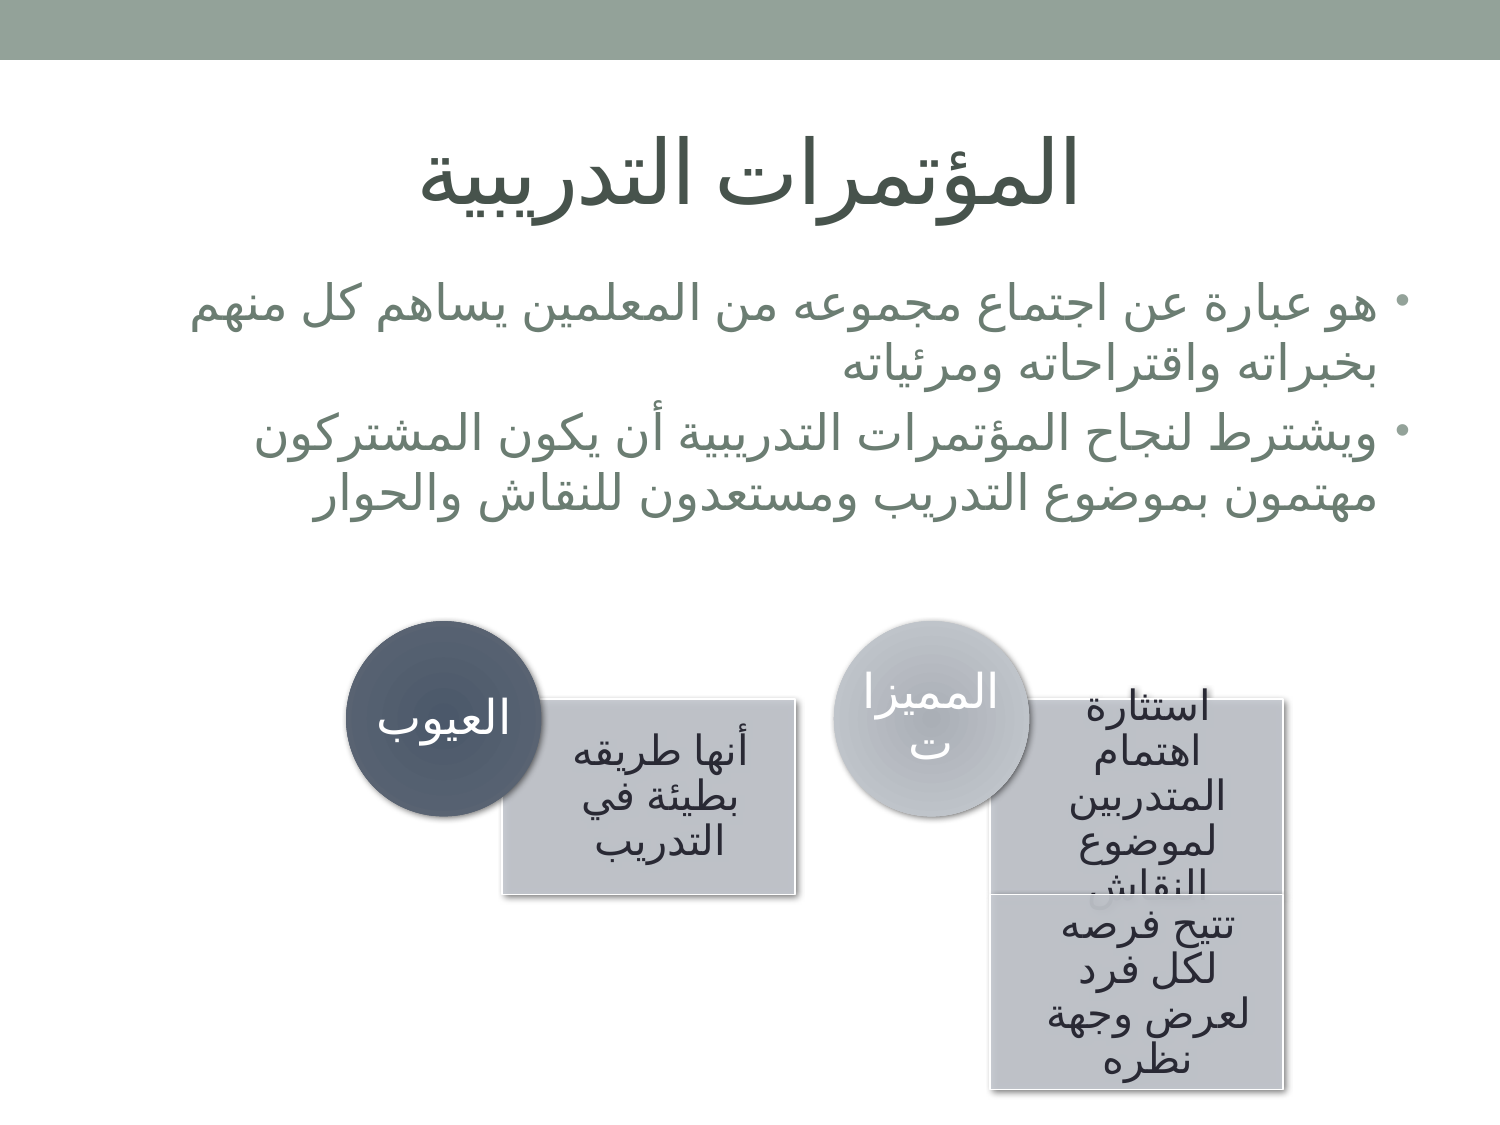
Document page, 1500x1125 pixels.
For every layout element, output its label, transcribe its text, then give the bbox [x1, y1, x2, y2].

list هو عبارة عن اجتماع مجموعه من المعلمين يساهم كل منهم بخبراته واقتراحاته ومرئياته ويشترط لنجاح المؤتمرات التدريبية أن يكون المشتركون مهتمون بموضوع التدريب ومستعدون للنقاش والحوار [75, 262, 1425, 1063]
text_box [257, 620, 1372, 1091]
title المؤتمرات التدريبية [75, 87, 1425, 250]
